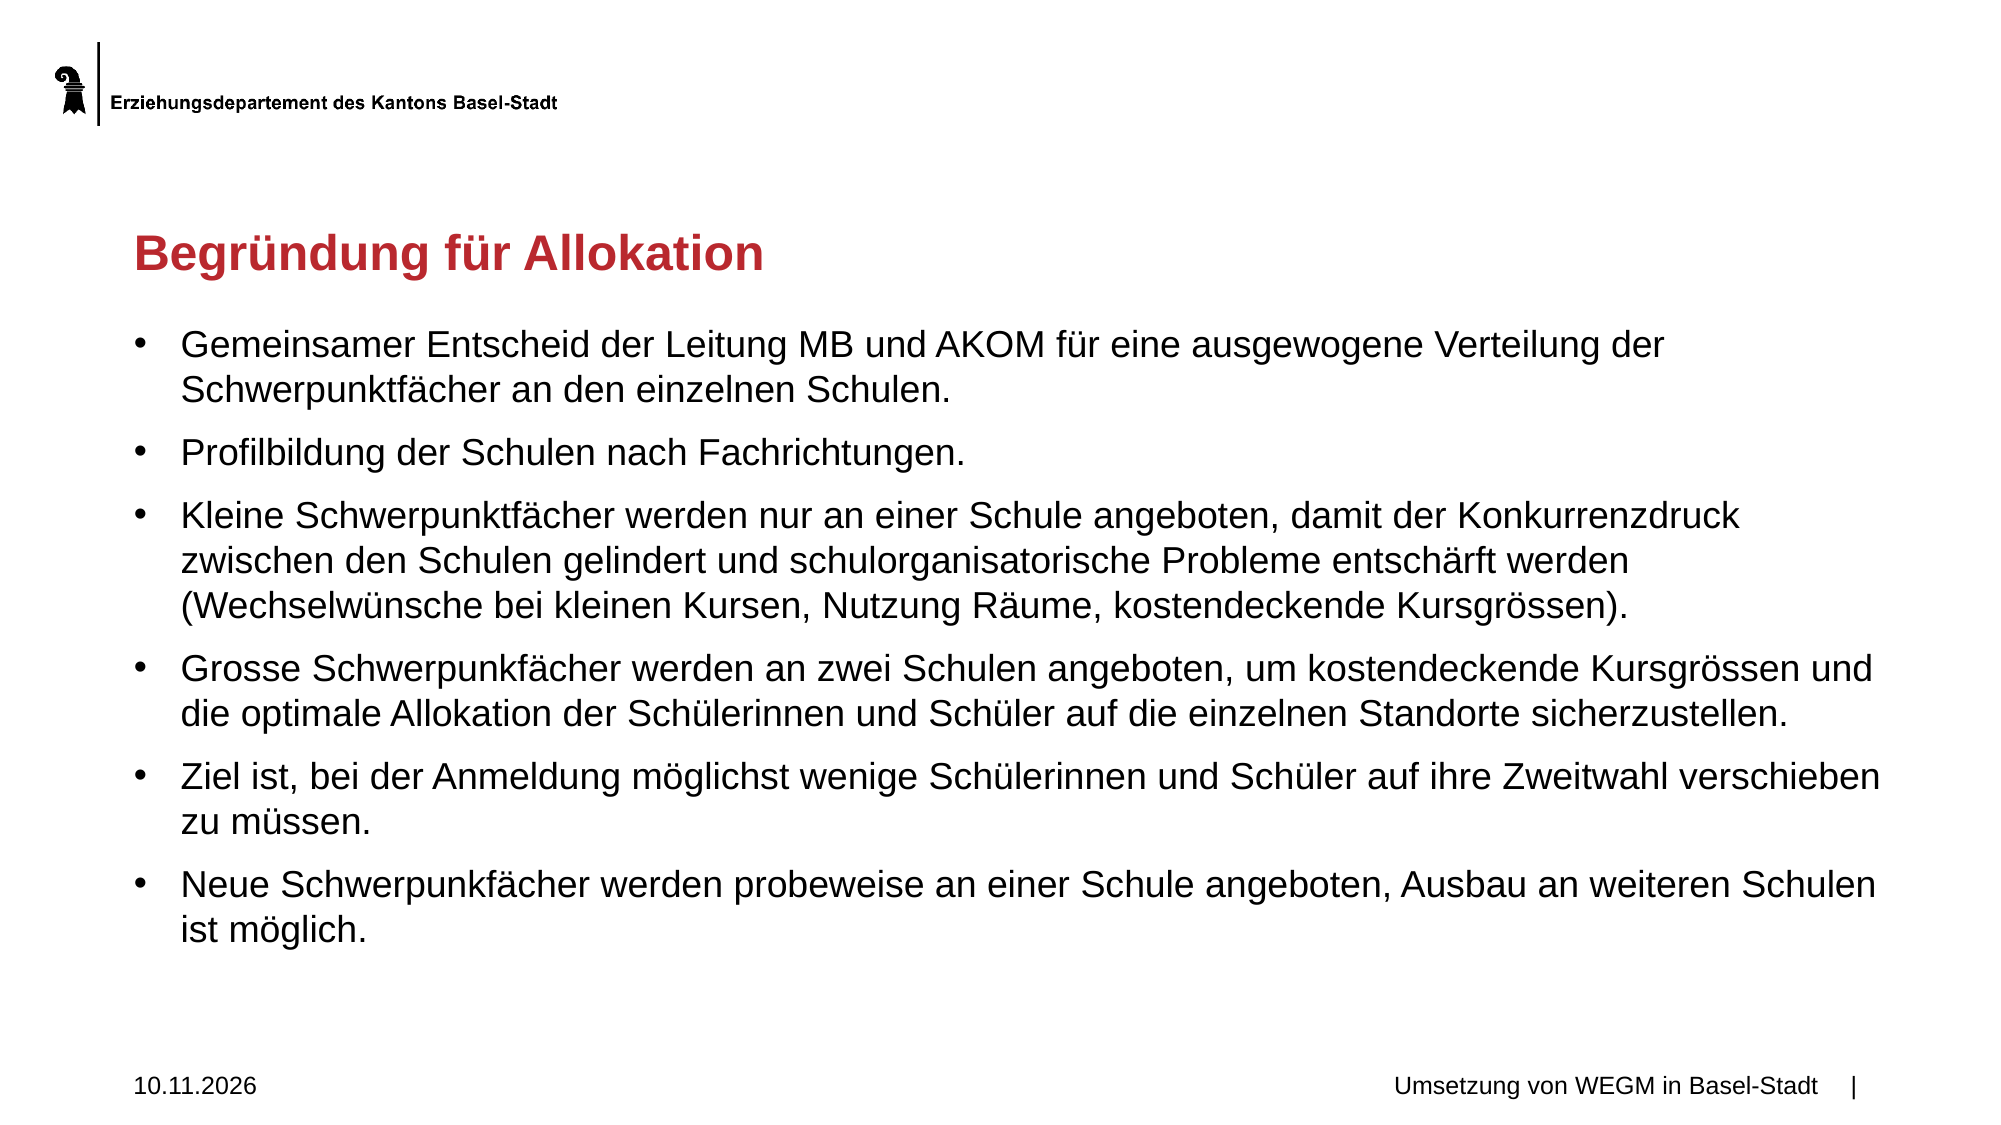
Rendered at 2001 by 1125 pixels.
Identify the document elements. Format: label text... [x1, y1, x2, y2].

list Gemeinsamer Entscheid der Leitung MB und AKOM für eine ausgewogene Verteilung der Schwerpunktfächer an den einzelnen Schulen. Profilbildung der Schulen nach Fachrichtungen. Kleine Schwerpunktfächer werden nur an einer Schule angeboten, damit der Konkurrenzdruck zwischen den Schulen gelindert und schulorganisatorische Probleme entschärft werden (Wechselwünsche bei kleinen Kursen, Nutzung Räume, kostendeckende Kursgrössen). Grosse Schwerpunkfächer werden an zwei Schulen angeboten, um kostendeckende Kursgrössen und die optimale Allokation der Schülerinnen und Schüler auf die einzelnen Standorte sicherzustellen. Ziel ist, bei der Anmeldung möglichst wenige Schülerinnen und Schüler auf ihre Zweitwahl verschieben zu müssen. Neue Schwerpunkfächer werden probeweise an einer Schule angeboten, Ausbau an weiteren Schulen ist möglich. [133, 320, 1914, 1018]
footer Umsetzung von WEGM in Basel-Stadt [598, 1064, 1820, 1125]
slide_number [133, 1064, 567, 1125]
slide_number | 2 [1850, 1064, 2000, 1125]
title Begründung für Allokation [133, 219, 1914, 281]
picture [54, 42, 557, 126]
